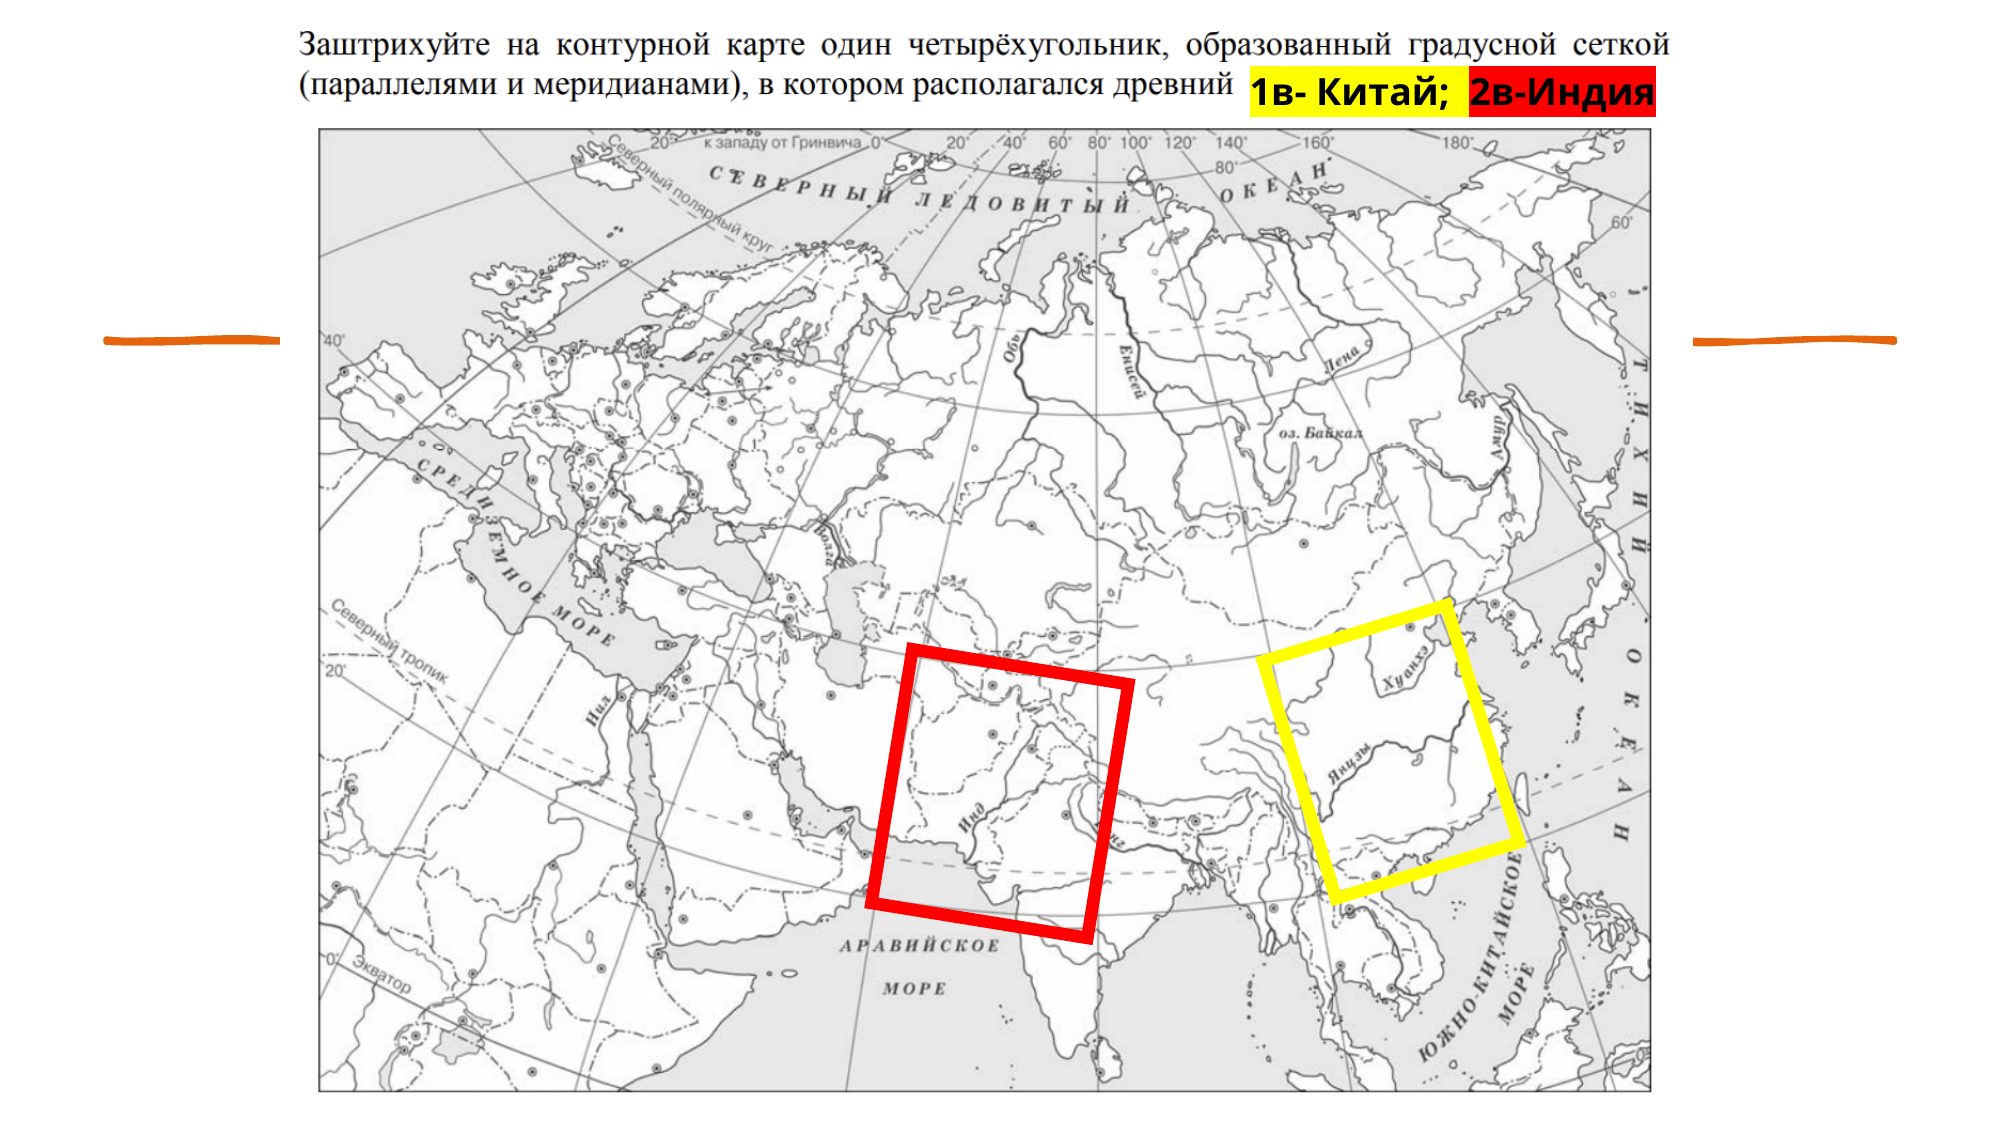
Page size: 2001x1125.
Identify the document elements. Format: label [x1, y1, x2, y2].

picture [280, 0, 1693, 1119]
